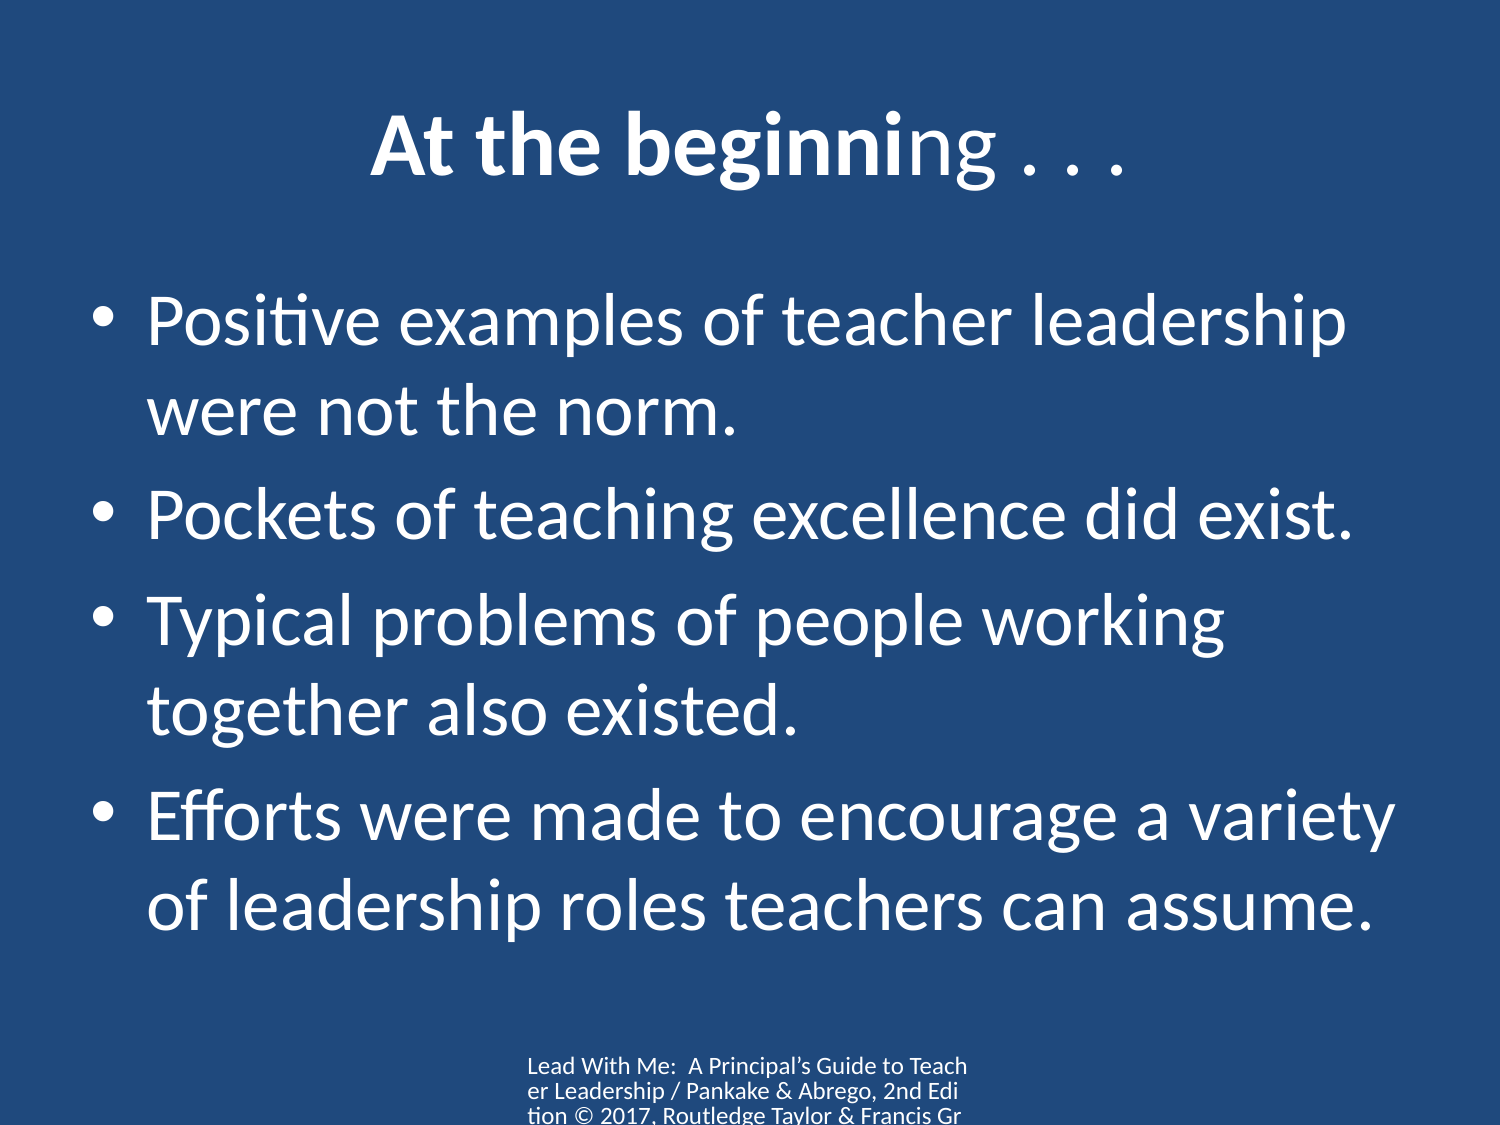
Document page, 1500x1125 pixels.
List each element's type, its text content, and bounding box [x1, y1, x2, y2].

list Positive examples of teacher leadership were not the norm. Pockets of teaching excellence did exist. Typical problems of people working together also existed. Efforts were made to encourage a variety of leadership roles teachers can assume. [75, 262, 1425, 1005]
footer Lead With Me: A Principal’s Guide to Teacher Leadership / Pankake & Abrego, 2nd Edition © 2017, Routledge Taylor & Francis Group [512, 1034, 988, 1095]
title At the beginning . . . [75, 45, 1425, 233]
